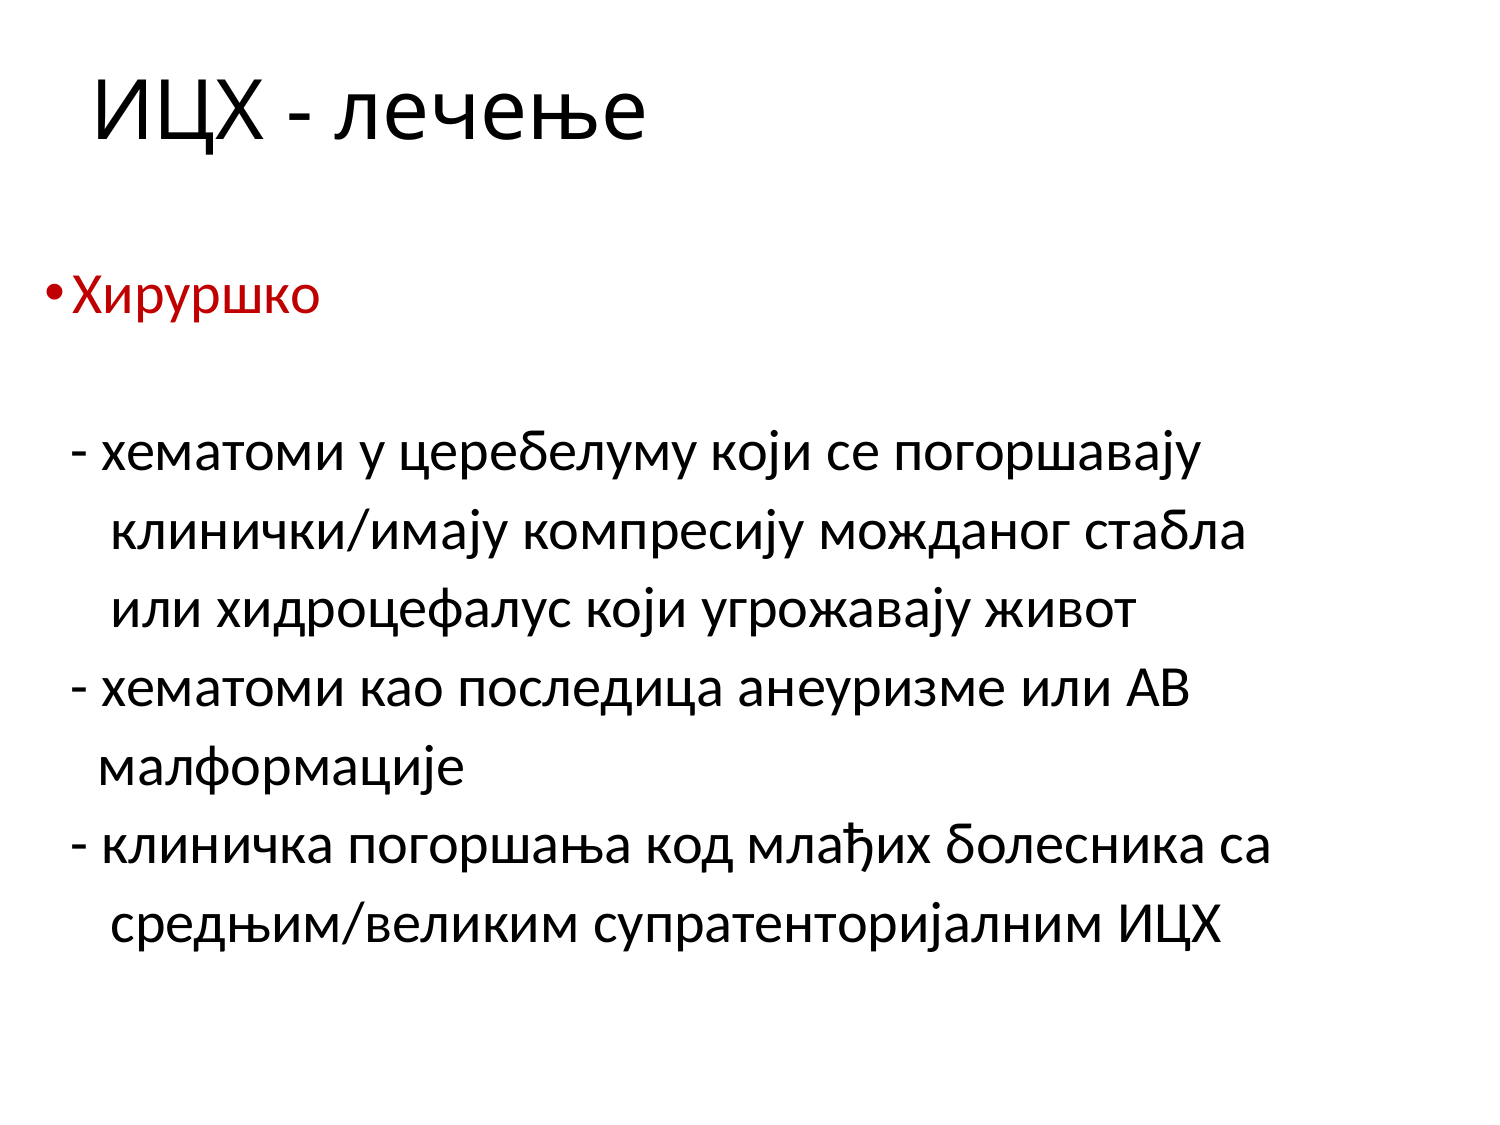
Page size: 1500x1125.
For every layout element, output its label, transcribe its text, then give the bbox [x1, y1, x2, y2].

title ИЦХ - лечење [75, 40, 1451, 185]
list Хируршко - хематоми у церебелуму који се погоршавају клинички/имају компресију можданог стабла или хидроцефалус који угрожавају живот - хематоми као последица анеуризме или АВ малформације - клиничка погоршања код млађих болесника са средњим/великим супратенторијалним ИЦХ [29, 255, 1500, 1125]
